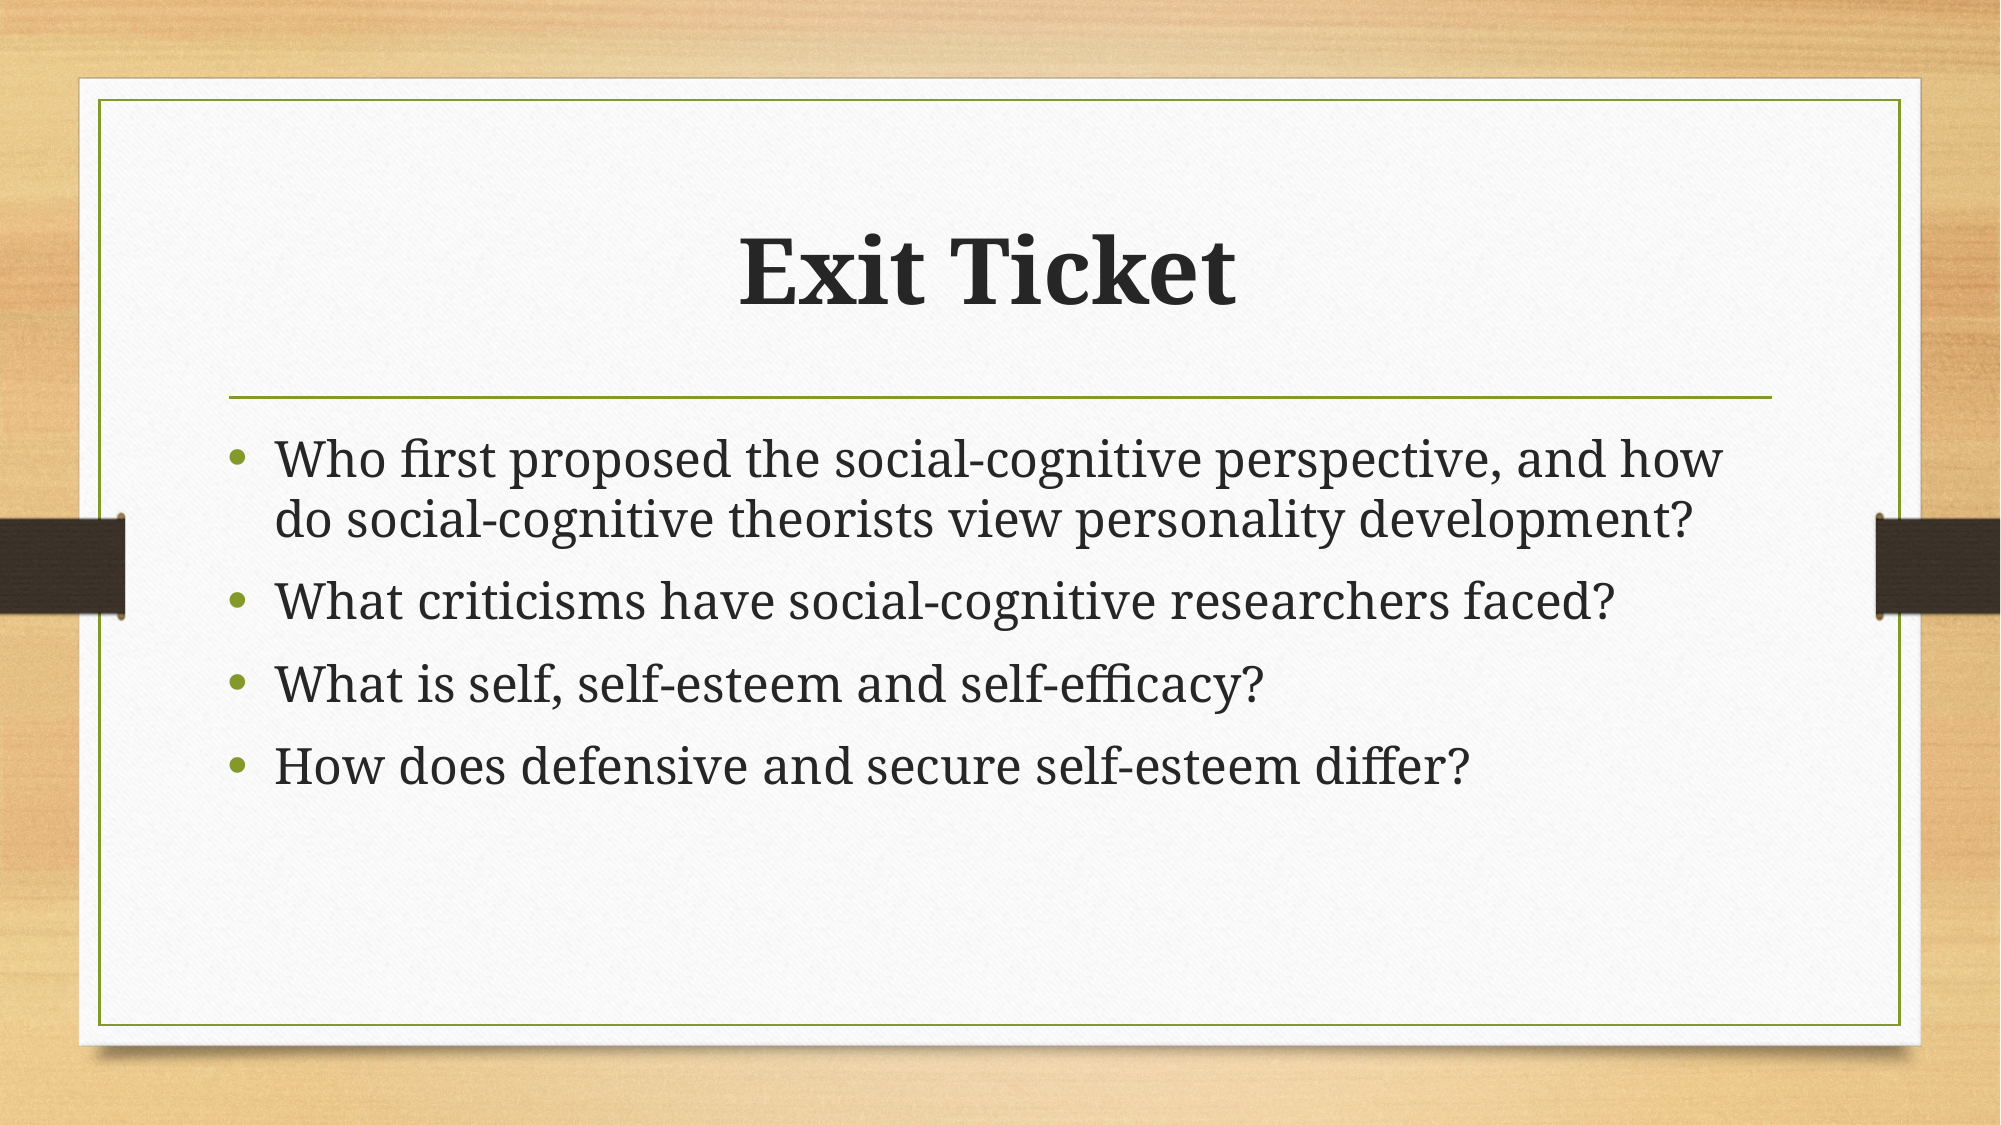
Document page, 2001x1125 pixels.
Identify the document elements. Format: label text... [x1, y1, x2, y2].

list Who first proposed the social-cognitive perspective, and how do social-cognitive theorists view personality development? What criticisms have social-cognitive researchers faced? What is self, self-esteem and self-efficacy? How does defensive and secure self-esteem differ? [212, 419, 1788, 964]
title Exit Ticket [212, 161, 1788, 375]
picture [0, 0, 2001, 1125]
